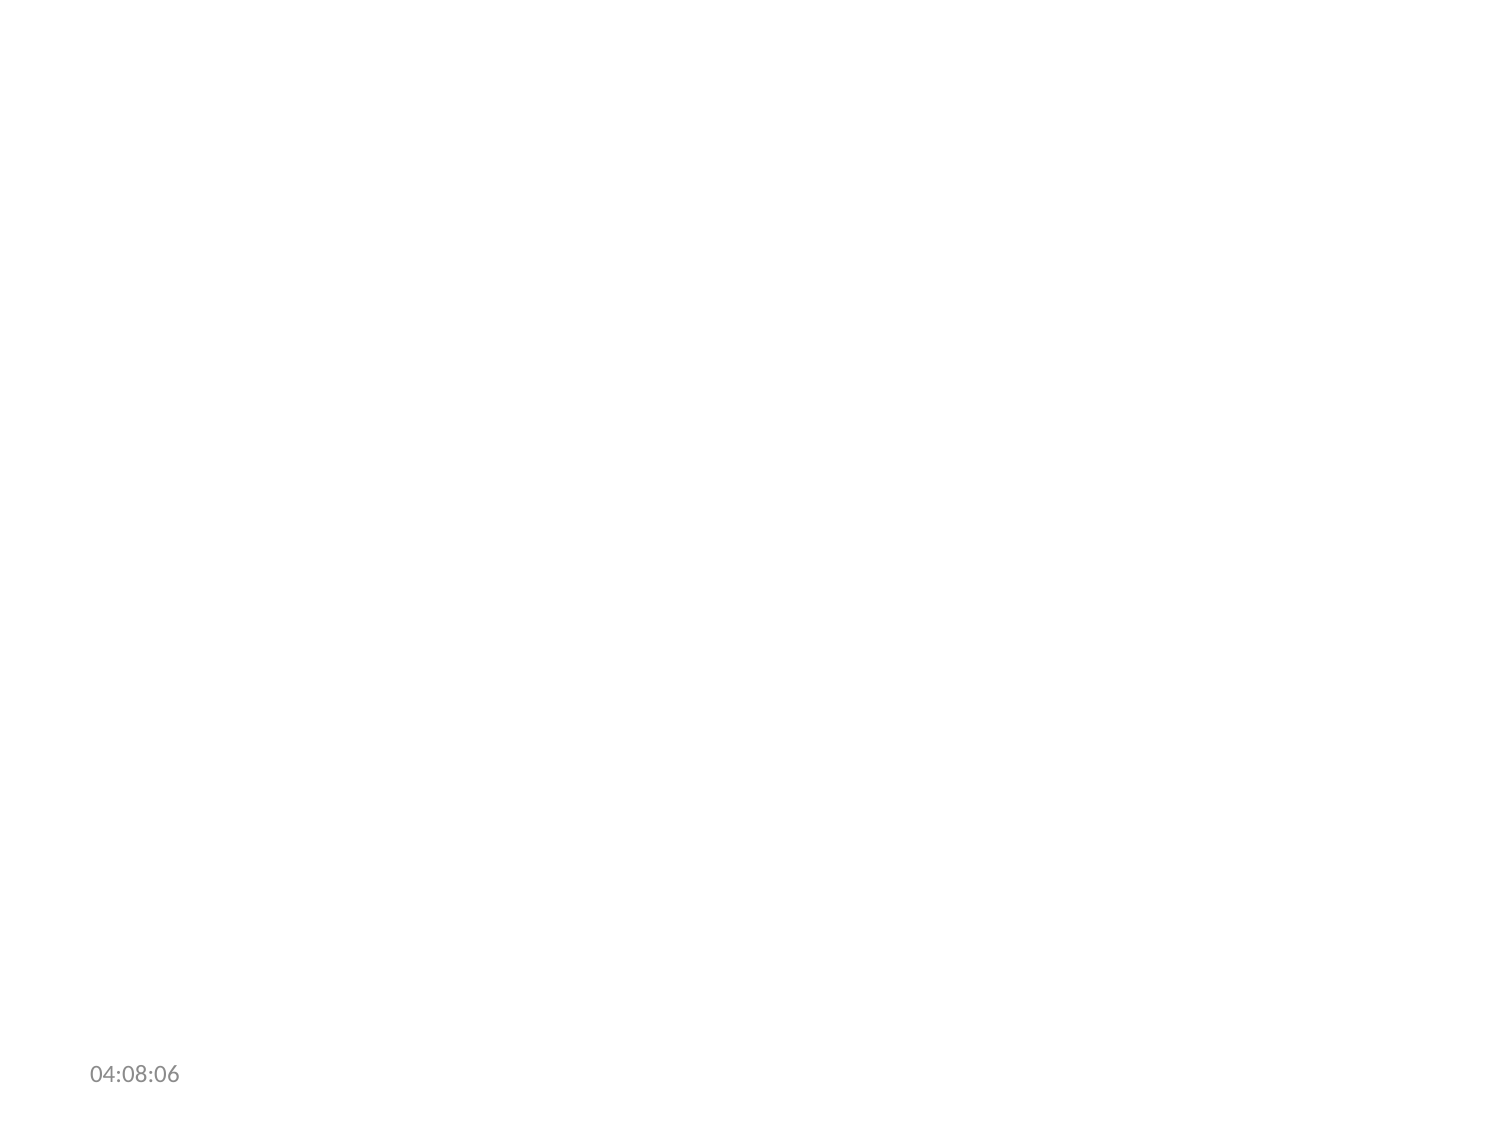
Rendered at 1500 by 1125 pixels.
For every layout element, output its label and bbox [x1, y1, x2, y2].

slide_number [75, 1042, 425, 1103]
